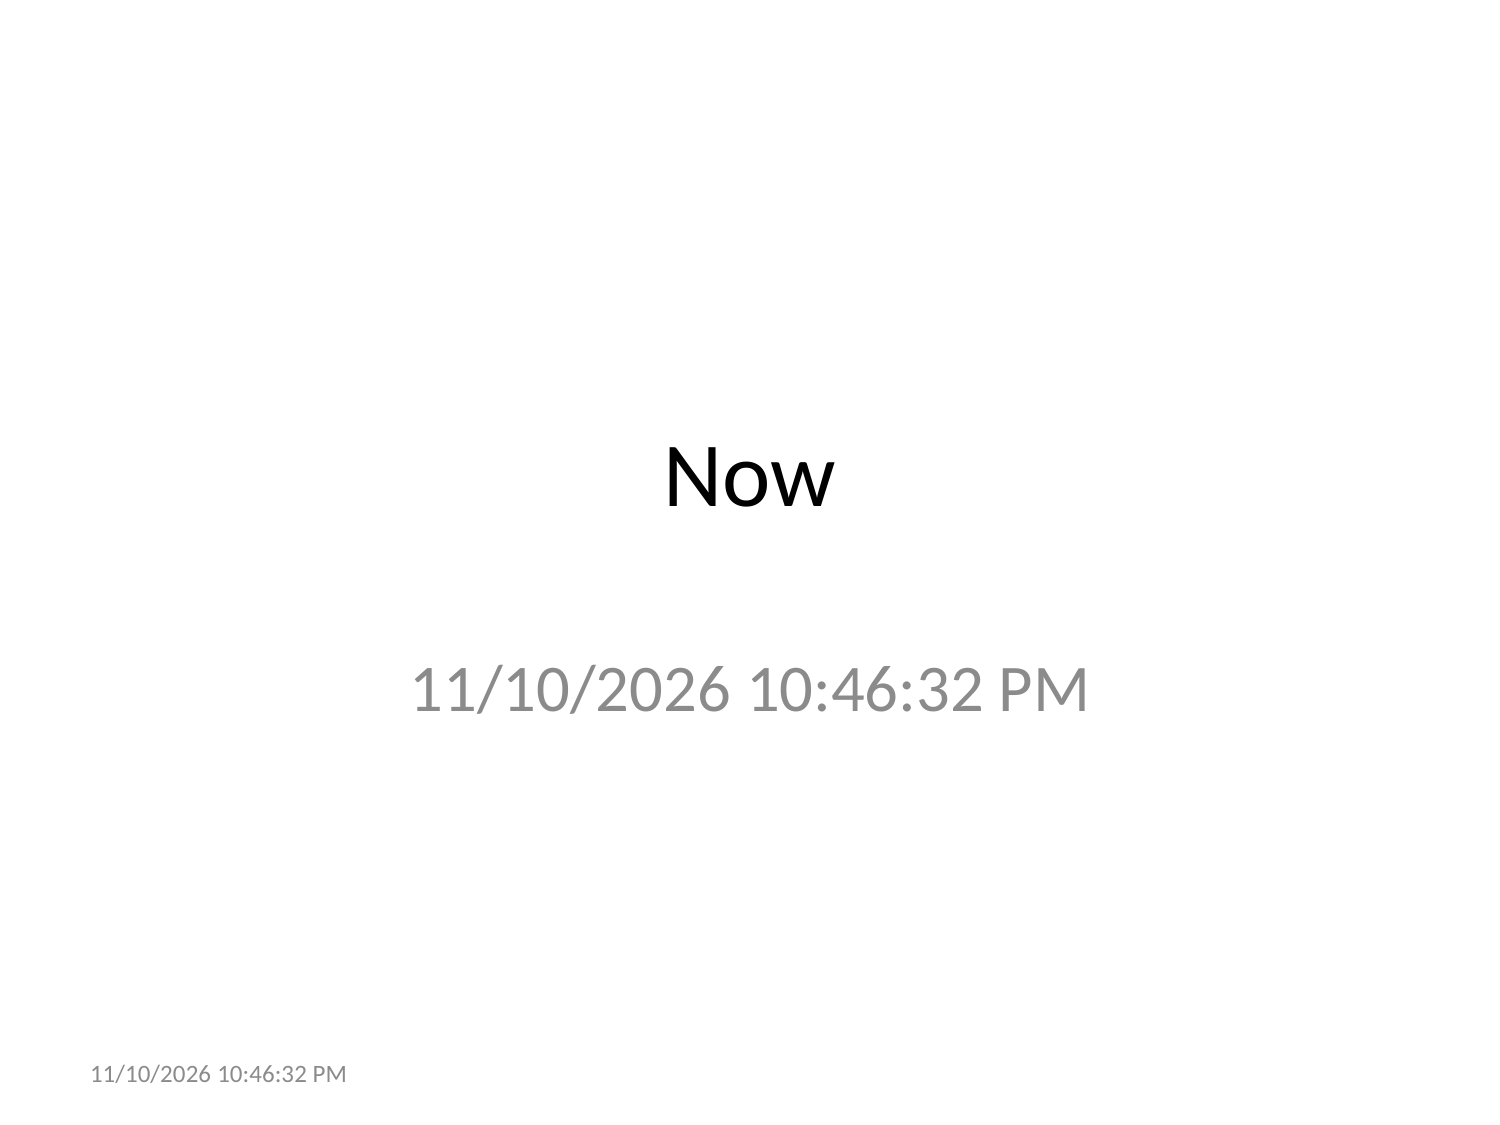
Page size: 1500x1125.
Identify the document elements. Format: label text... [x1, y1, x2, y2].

title Now [112, 349, 1388, 591]
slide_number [75, 1042, 425, 1103]
subtitle 2011-12-19 10:20:04 AM [225, 637, 1275, 925]
